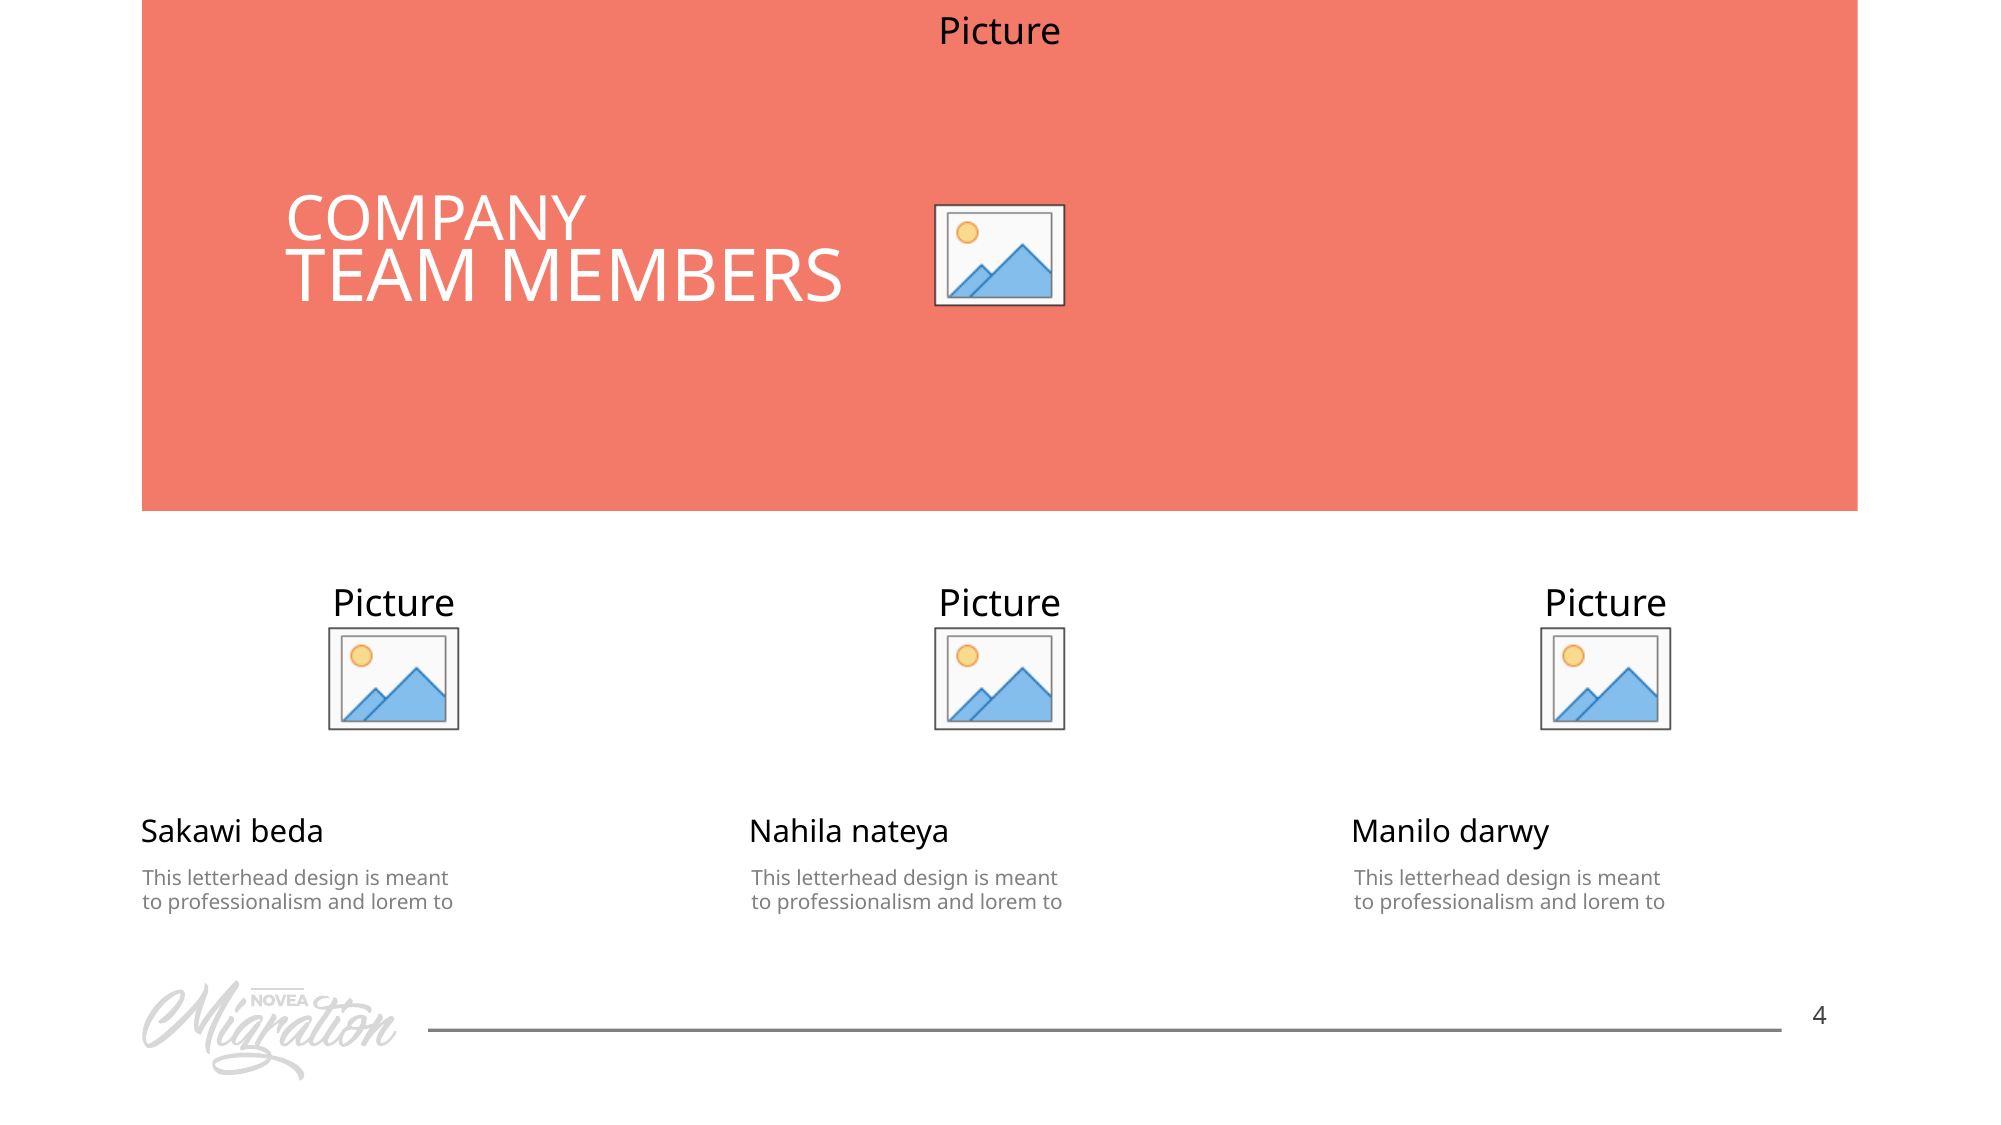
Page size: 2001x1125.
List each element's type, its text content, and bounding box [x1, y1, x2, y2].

text_box This letterhead design is meant to professionalism and lorem to [751, 857, 1082, 922]
picture [142, 571, 646, 788]
picture [142, 0, 1858, 511]
picture [1354, 571, 1858, 788]
text_box Sakawi beda [126, 803, 416, 857]
text_box This letterhead design is meant to professionalism and lorem to [1354, 857, 1685, 922]
text_box Nahila nateya [734, 803, 979, 857]
text_box This letterhead design is meant to professionalism and lorem to [142, 857, 473, 922]
picture [748, 571, 1252, 788]
text_box Manilo darwy [1336, 803, 1570, 857]
slide_number 4 [1781, 978, 1858, 1055]
